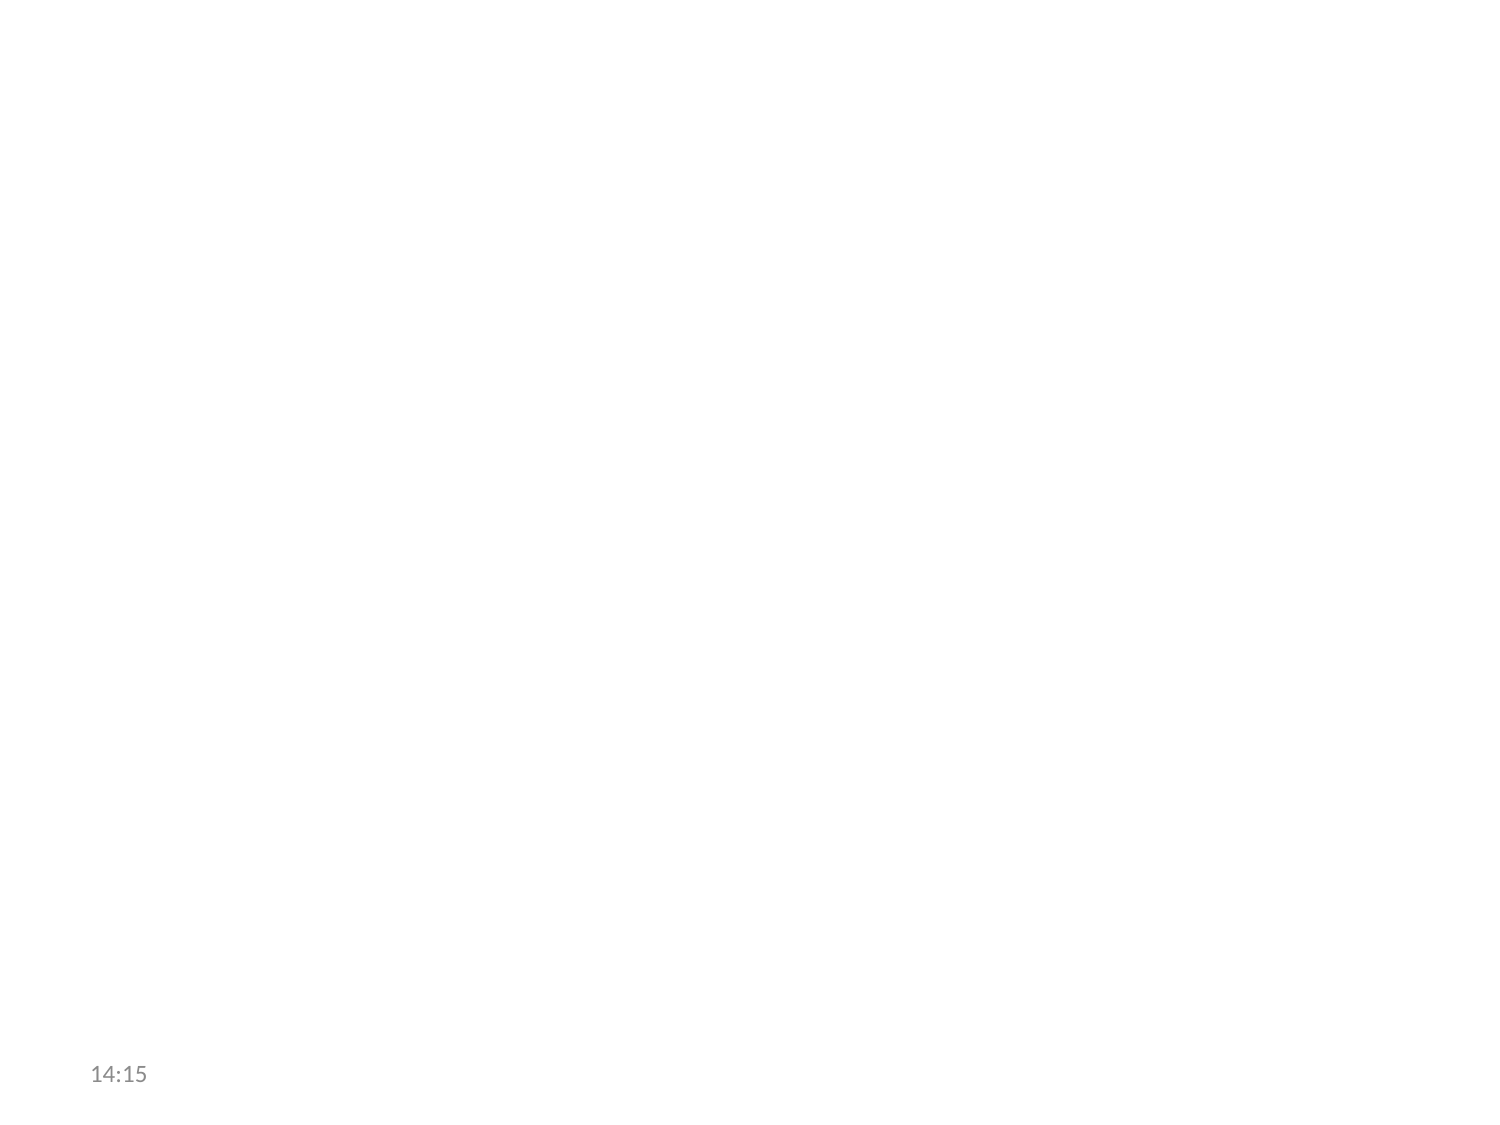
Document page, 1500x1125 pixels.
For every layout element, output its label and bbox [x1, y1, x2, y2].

slide_number [75, 1042, 425, 1103]
